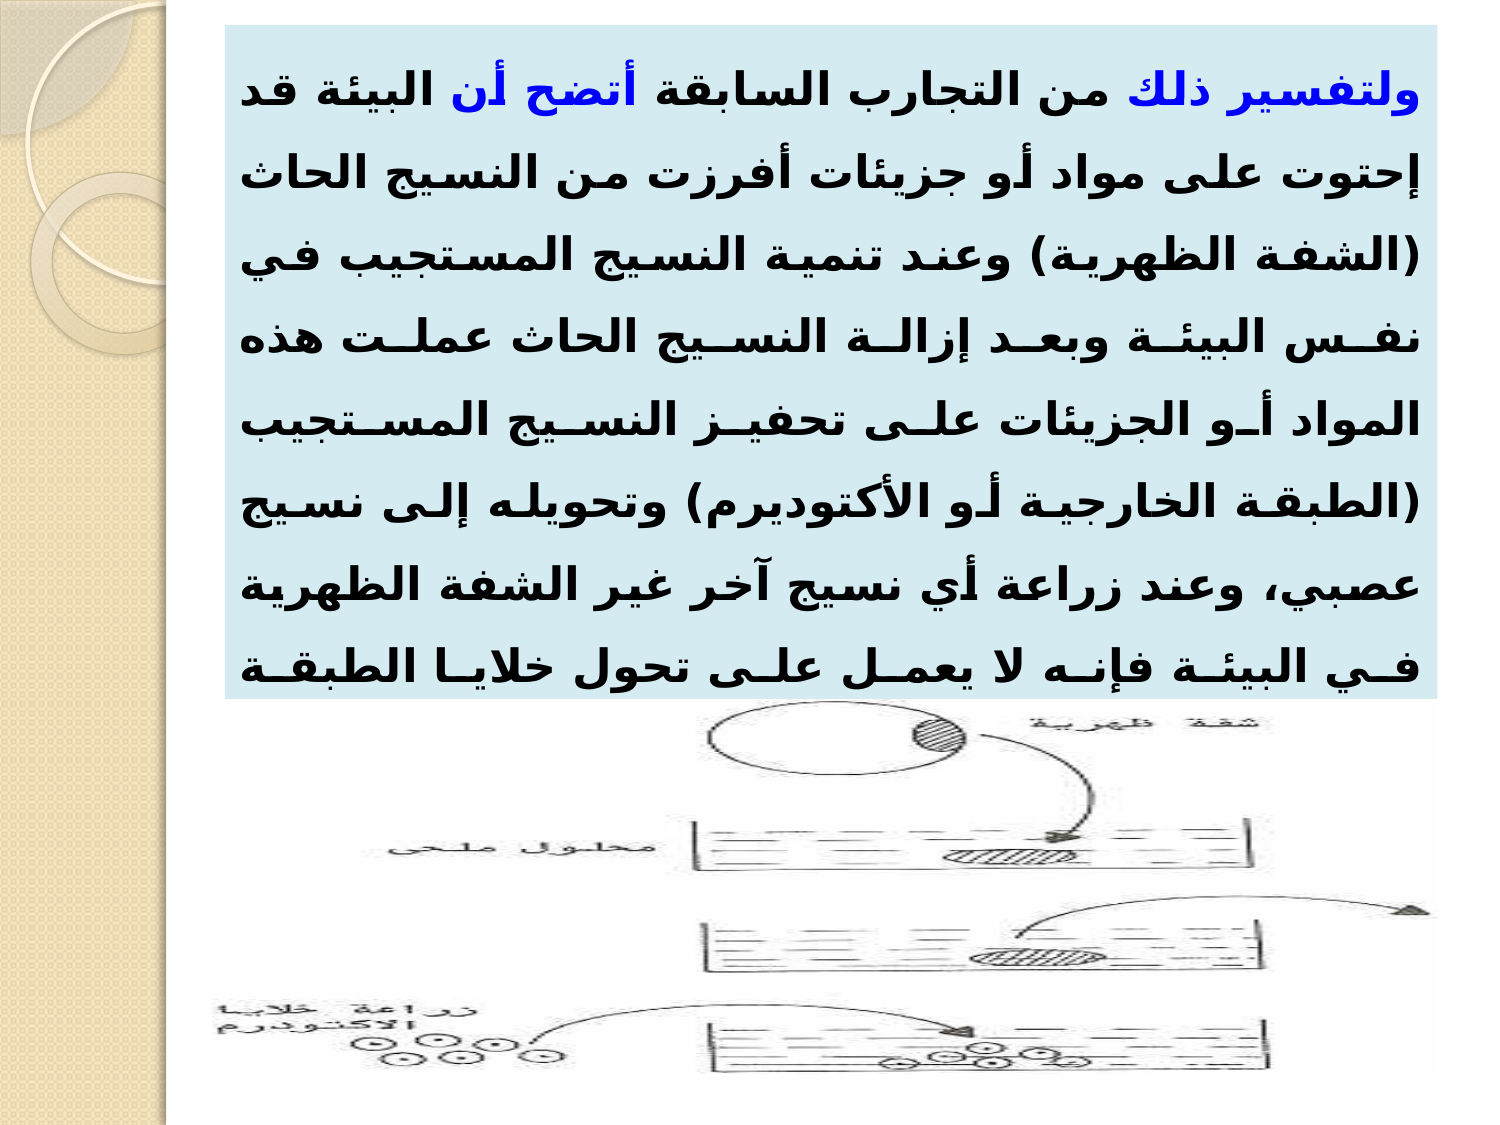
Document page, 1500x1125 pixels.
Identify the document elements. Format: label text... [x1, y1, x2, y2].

text_box ولتفسير ذلك من التجارب السابقة أتضح أن البيئة قد إحتوت على مواد أو جزيئات أفرزت من النسيج الحاث (الشفة الظهرية) وعند تنمية النسيج المستجيب في نفس البيئة وبعد إزالة النسيج الحاث عملت هذه المواد أو الجزيئات على تحفيز النسيج المستجيب (الطبقة الخارجية أو الأكتوديرم) وتحويله إلى نسيج عصبي، وعند زراعة أي نسيج آخر غير الشفة الظهرية في البيئة فإنه لا يعمل على تحول خلايا الطبقة الخارجية (الأكتوديرم) إلى نسيج عصبي؛ مما يدل أيضا على أن نسيج الشفة الظهرية هو الذى يمتلك المواد الخاصة والتي تعمل على الحث العصبي. [224, 24, 1438, 697]
picture [212, 699, 1438, 1074]
